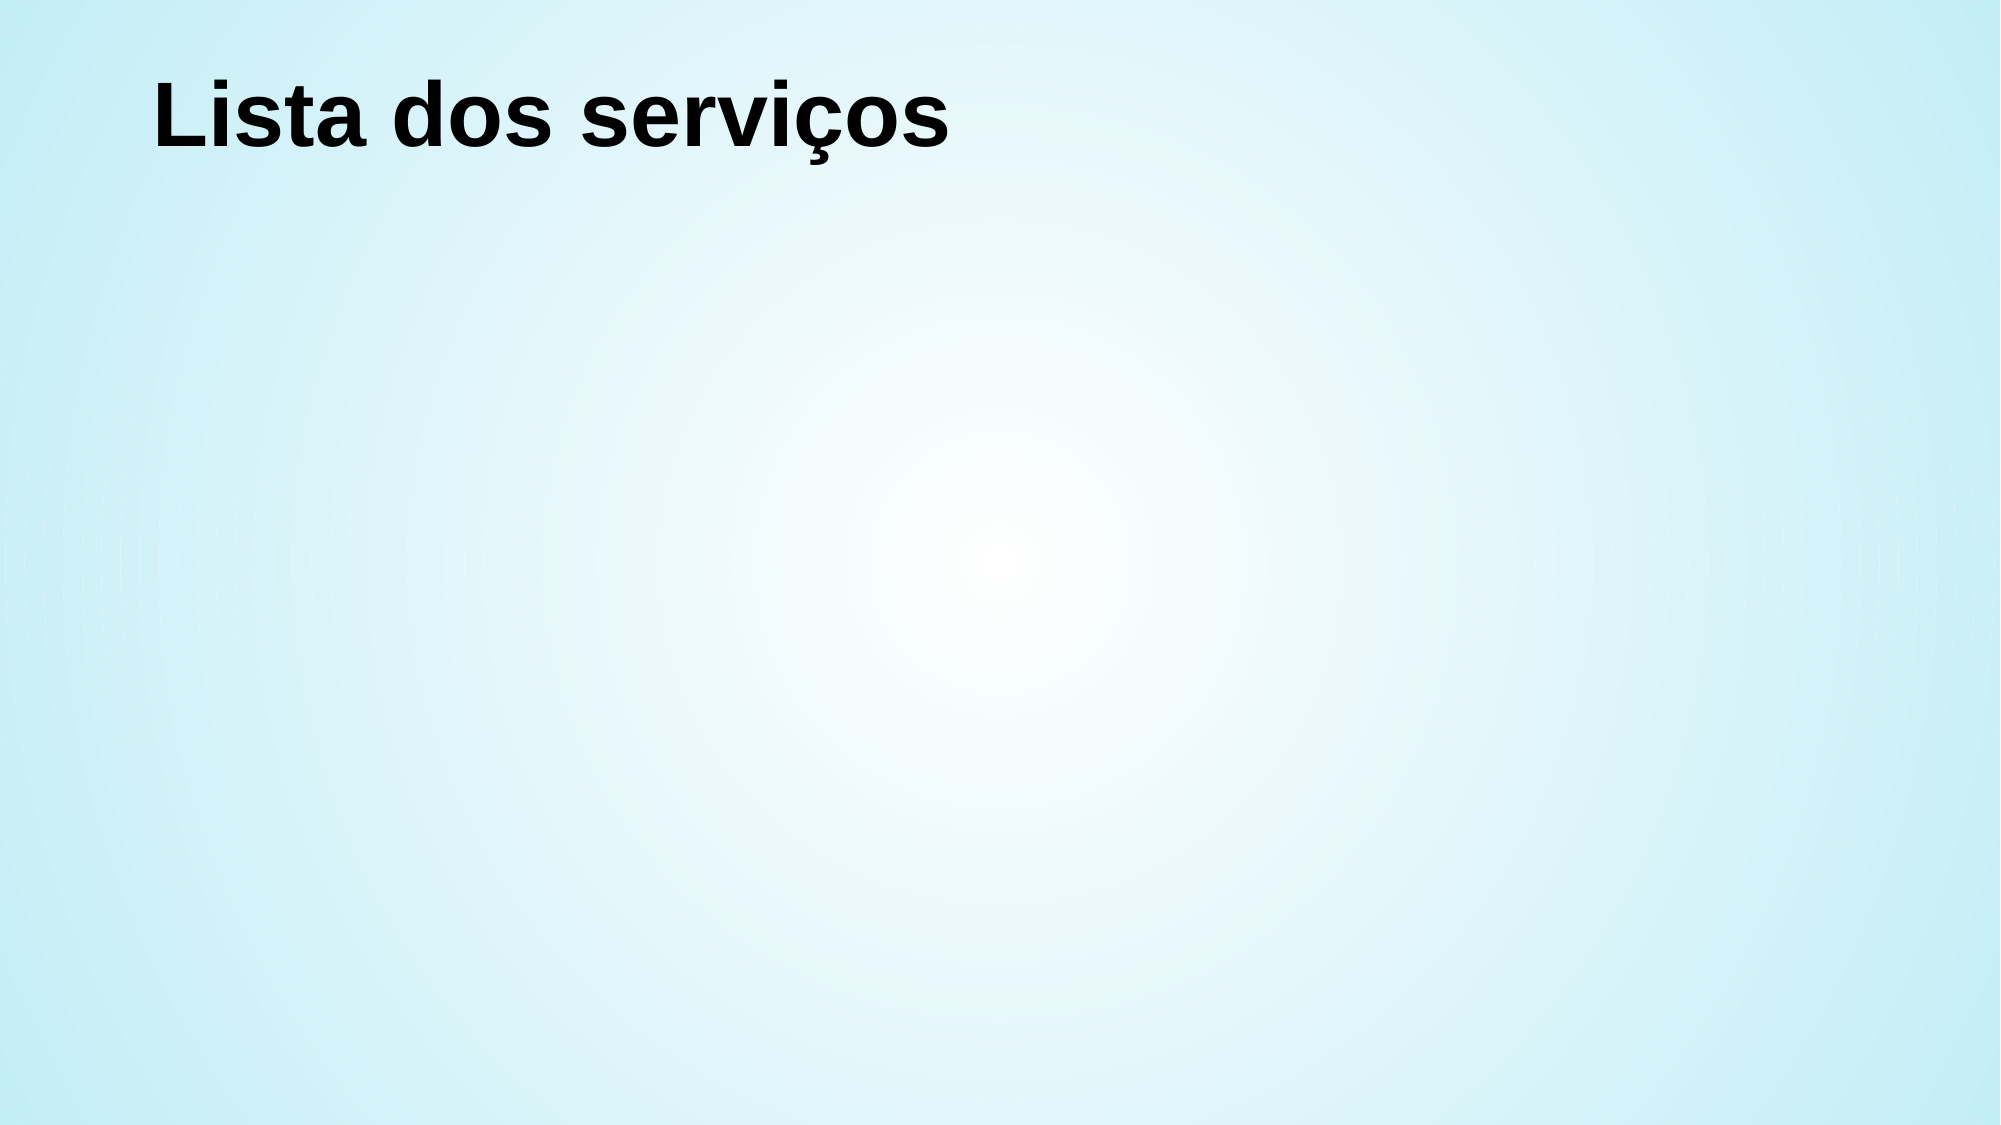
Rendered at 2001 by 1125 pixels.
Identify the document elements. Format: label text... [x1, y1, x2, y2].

title Lista dos serviços [137, 59, 1863, 278]
